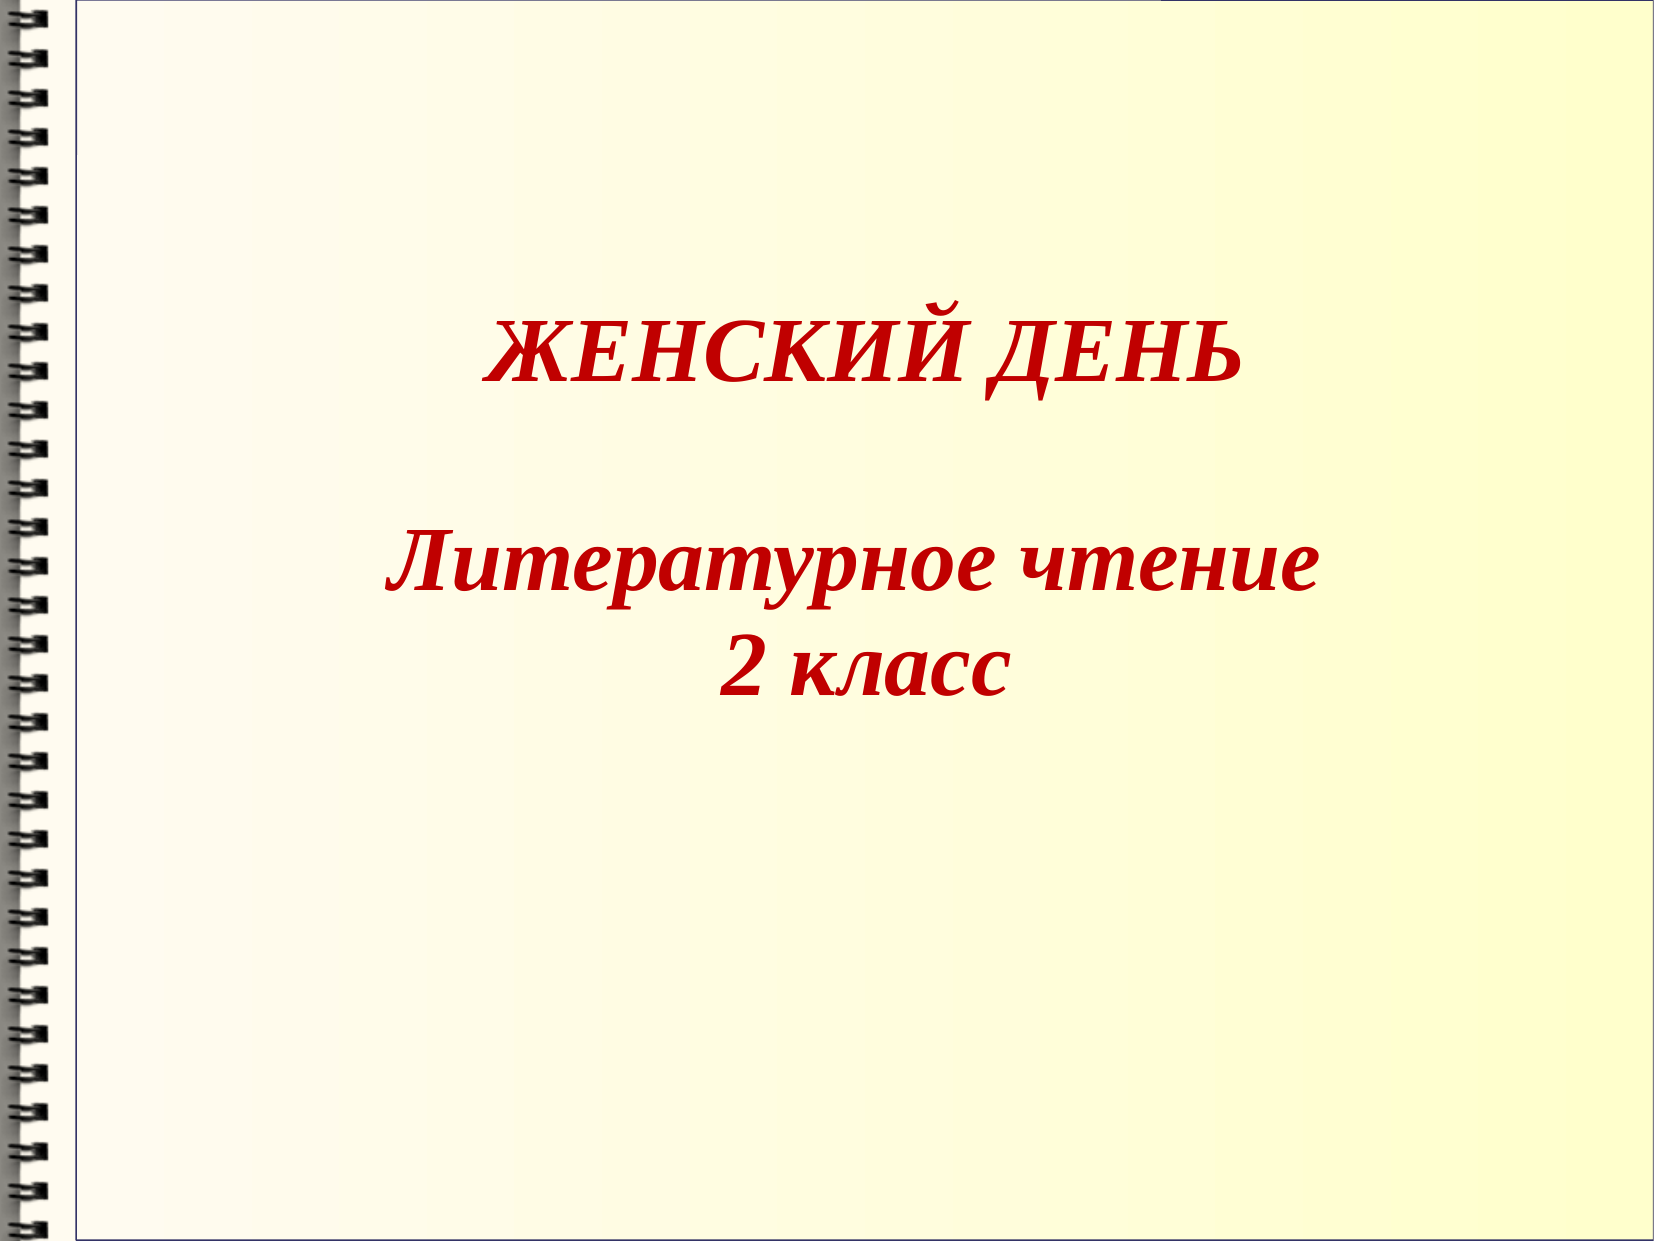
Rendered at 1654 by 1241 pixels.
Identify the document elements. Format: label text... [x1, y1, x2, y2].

picture [0, 0, 75, 1241]
title ЖЕНСКИЙ ДЕНЬ Литературное чтение 2 класс [200, 64, 1534, 1164]
